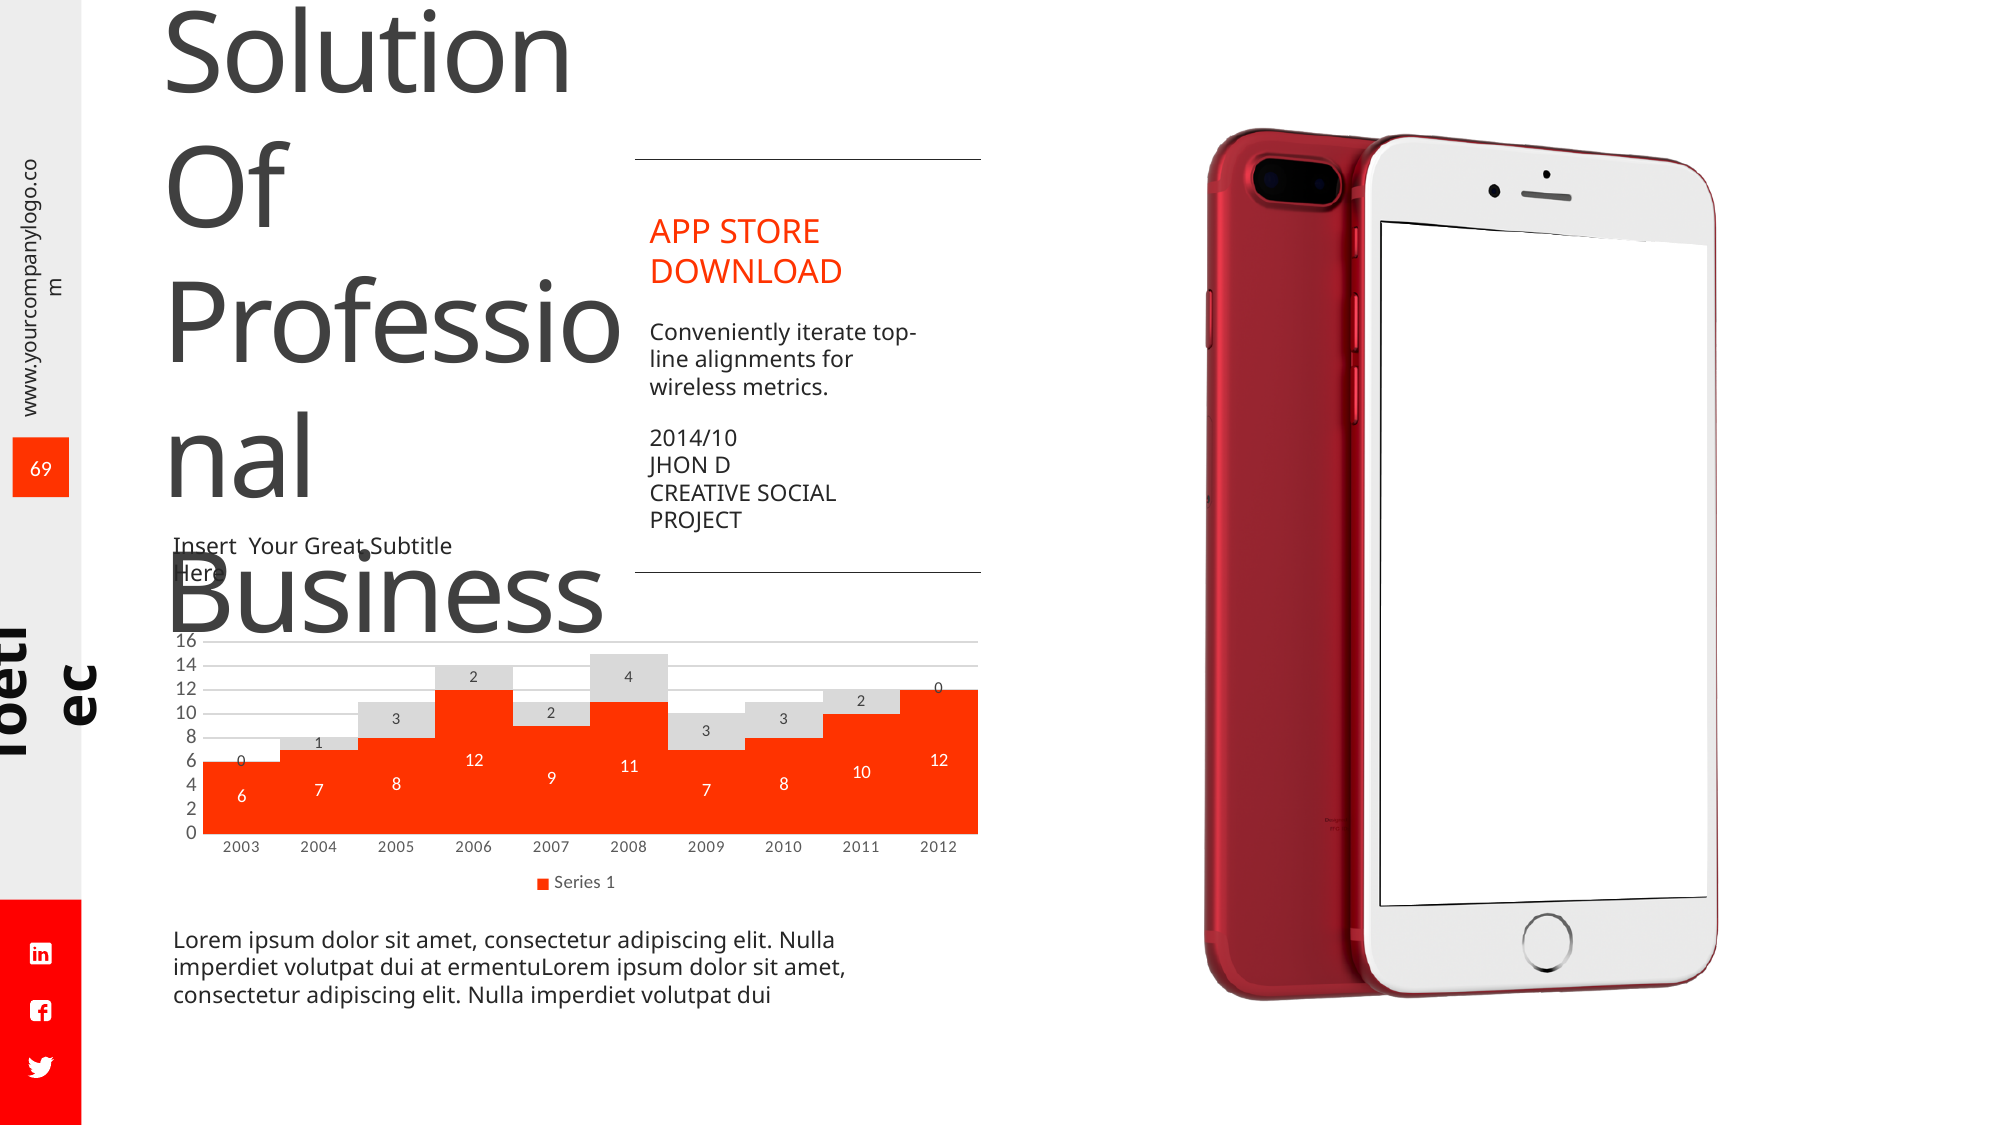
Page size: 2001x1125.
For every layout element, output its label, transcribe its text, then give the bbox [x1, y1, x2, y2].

text_box Solution Of Professional Business [147, 116, 677, 519]
slide_number 69 [12, 437, 69, 498]
picture [1163, 97, 1764, 1018]
chart [158, 626, 995, 905]
text_box Insert Your Great Subtitle Here [158, 523, 512, 594]
text_box Lorem ipsum dolor sit amet, consectetur adipiscing elit. Nulla imperdiet volutpat dui at ermentuLorem ipsum dolor sit amet, consectetur adipiscing elit. Nulla imperdiet volutpat dui [158, 917, 951, 1016]
text_box 2014/10 JHON D CREATIVE SOCIAL PROJECT [634, 416, 950, 541]
text_box APP STORE DOWNLOAD Conveniently iterate top-line alignments for wireless metrics. [634, 202, 950, 408]
